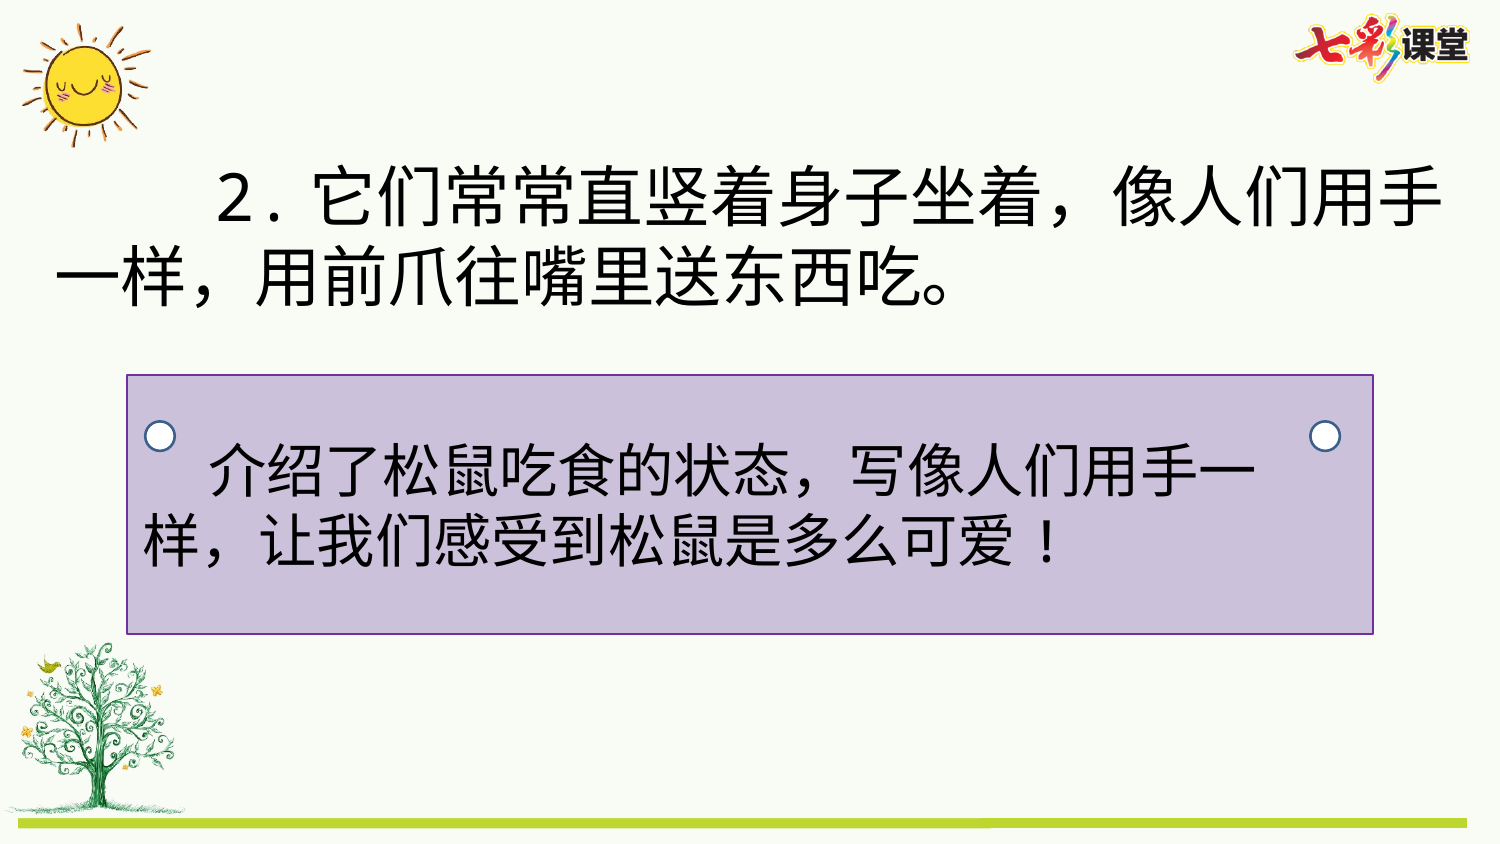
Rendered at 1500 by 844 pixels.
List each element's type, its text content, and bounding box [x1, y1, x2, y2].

picture [1291, 9, 1472, 87]
text_box 2.它们常常直竖着身子坐着，像人们用手一样，用前爪往嘴里送东西吃。 [39, 147, 1461, 322]
picture [0, 0, 173, 172]
picture [0, 608, 1467, 844]
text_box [126, 374, 1374, 635]
